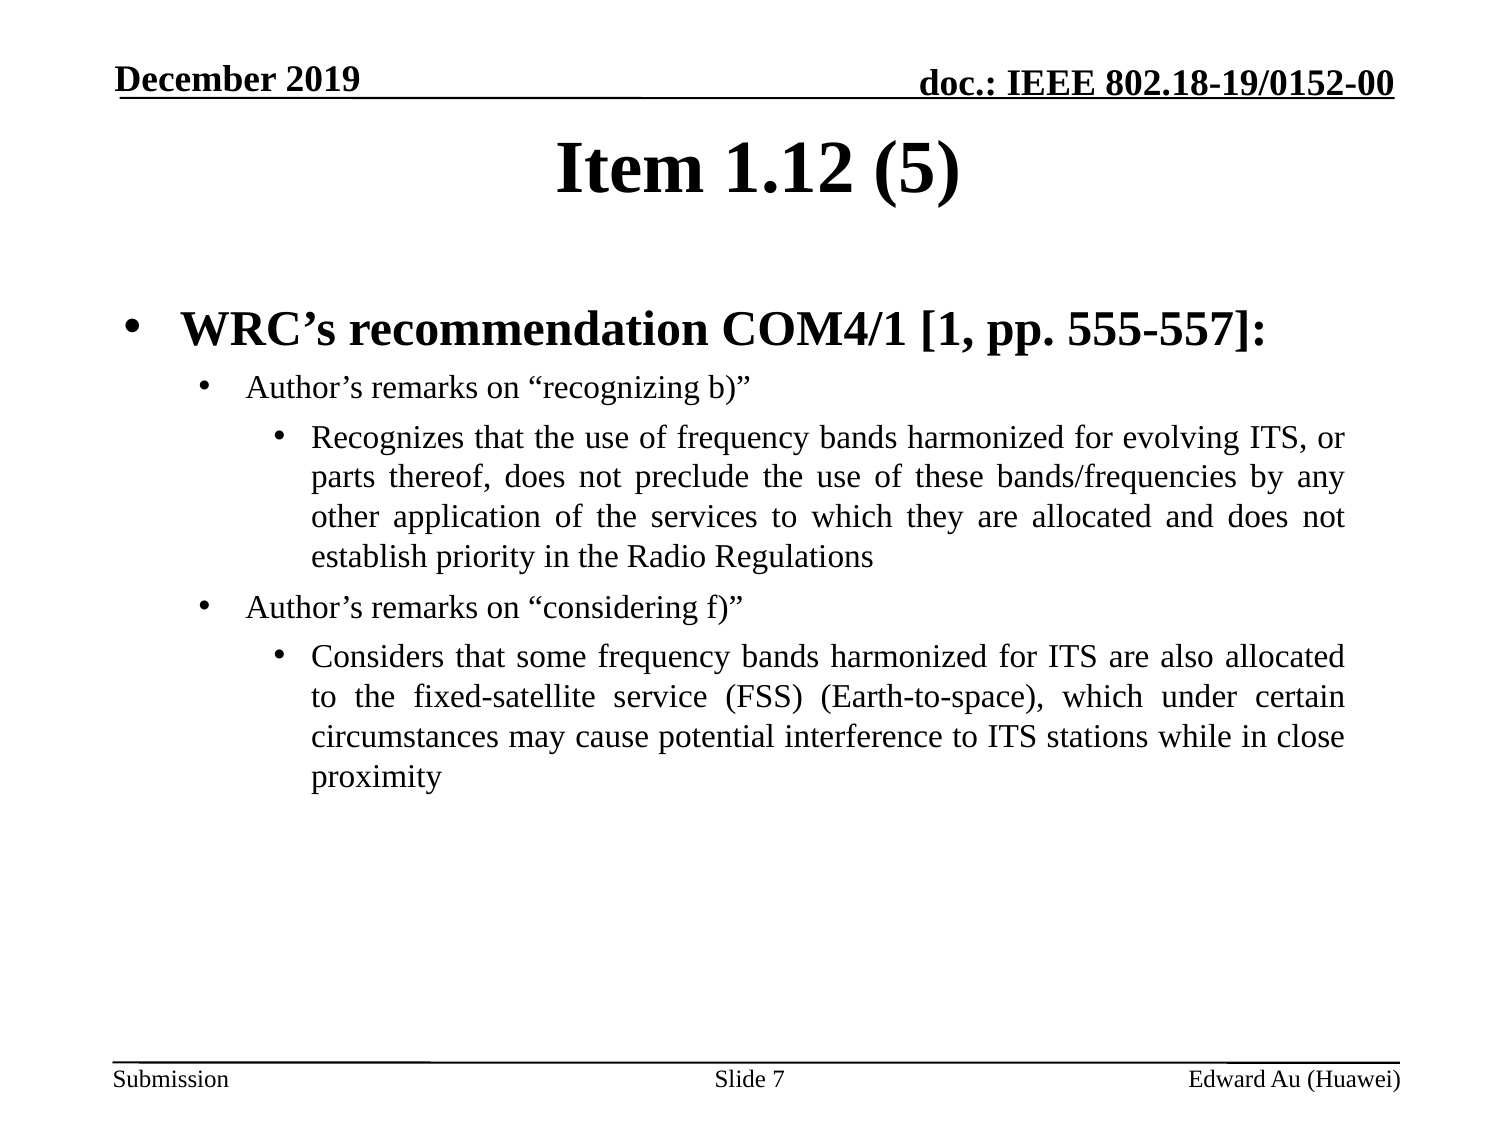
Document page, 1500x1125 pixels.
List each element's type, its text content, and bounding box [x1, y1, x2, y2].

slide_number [114, 54, 493, 100]
title Item 1.12 (5) [120, 99, 1396, 226]
list WRC’s recommendation COM4/1 [1, pp. 555-557]: Author’s remarks on “recognizing b)” Recognizes that the use of frequency bands harmonized for evolving ITS, or parts thereof, does not preclude the use of these bands/frequencies by any other application of the services to which they are allocated and does not establish priority in the Radio Regulations Author’s remarks on “considering f)” Considers that some frequency bands harmonized for ITS are also allocated to the fixed-satellite service (FSS) (Earth-to-space), which under certain circumstances may cause potential interference to ITS stations while in close proximity [108, 287, 1363, 951]
footer Edward Au (Huawei) [902, 1061, 1402, 1093]
slide_number Slide 7 [699, 1061, 800, 1123]
